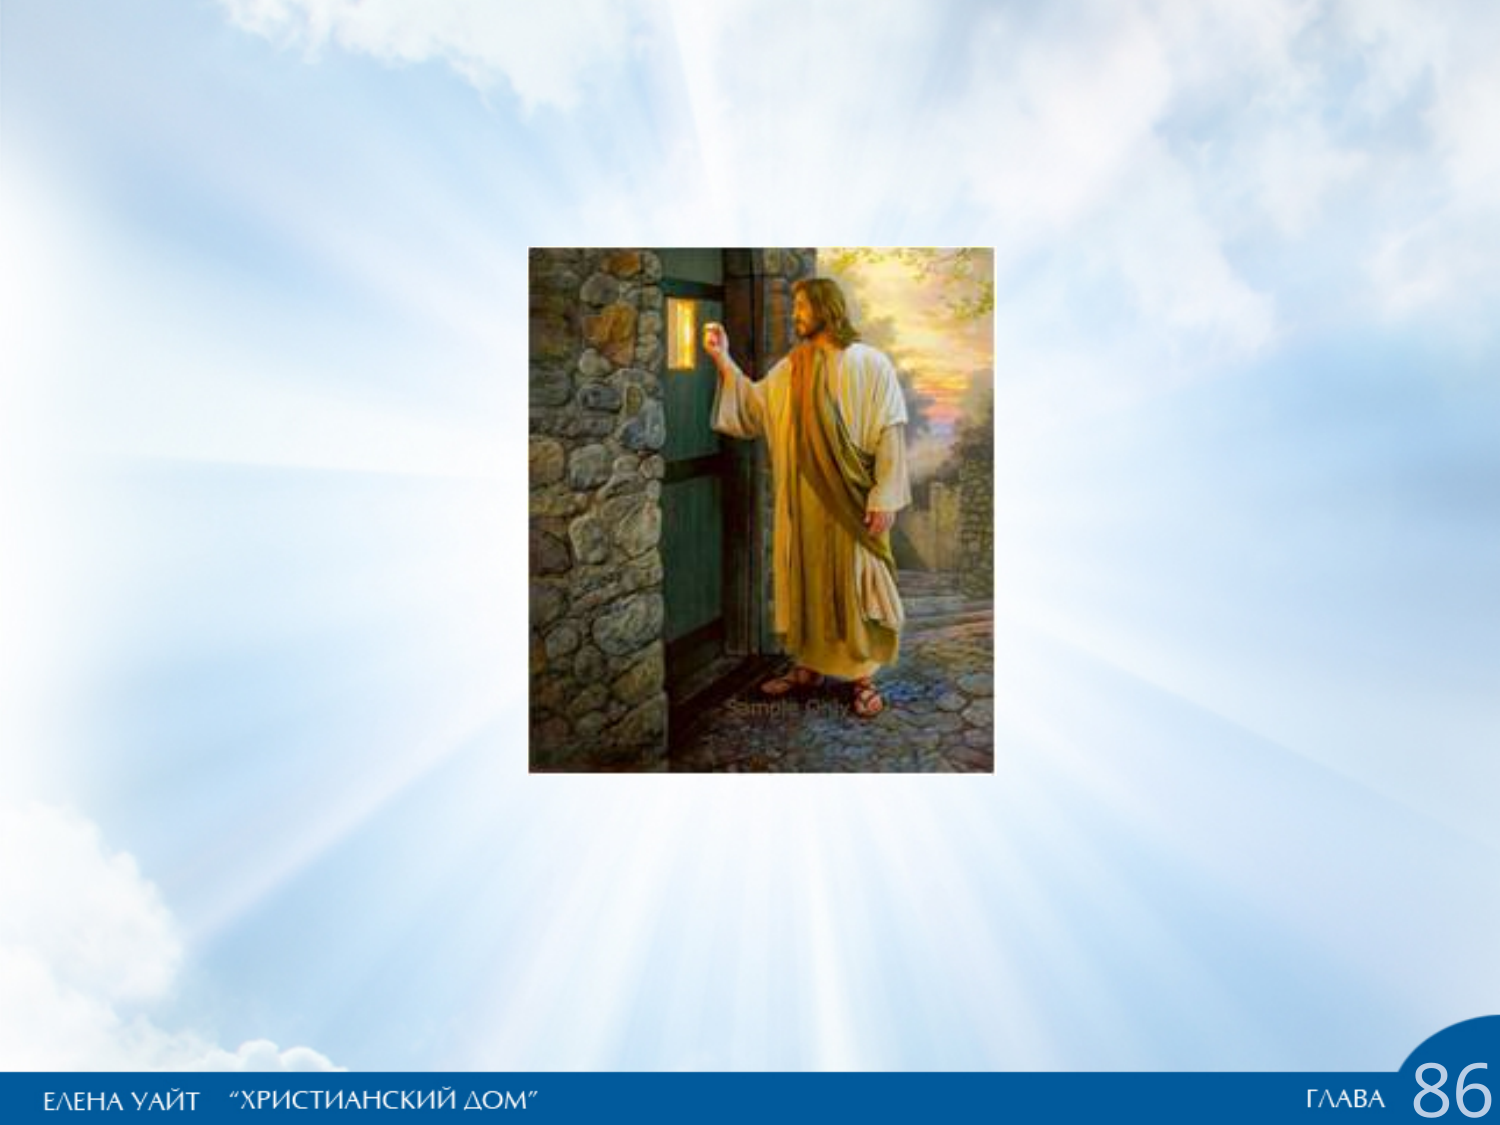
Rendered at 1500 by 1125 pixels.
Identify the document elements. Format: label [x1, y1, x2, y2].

picture [0, 0, 1500, 1125]
list [527, 245, 997, 776]
